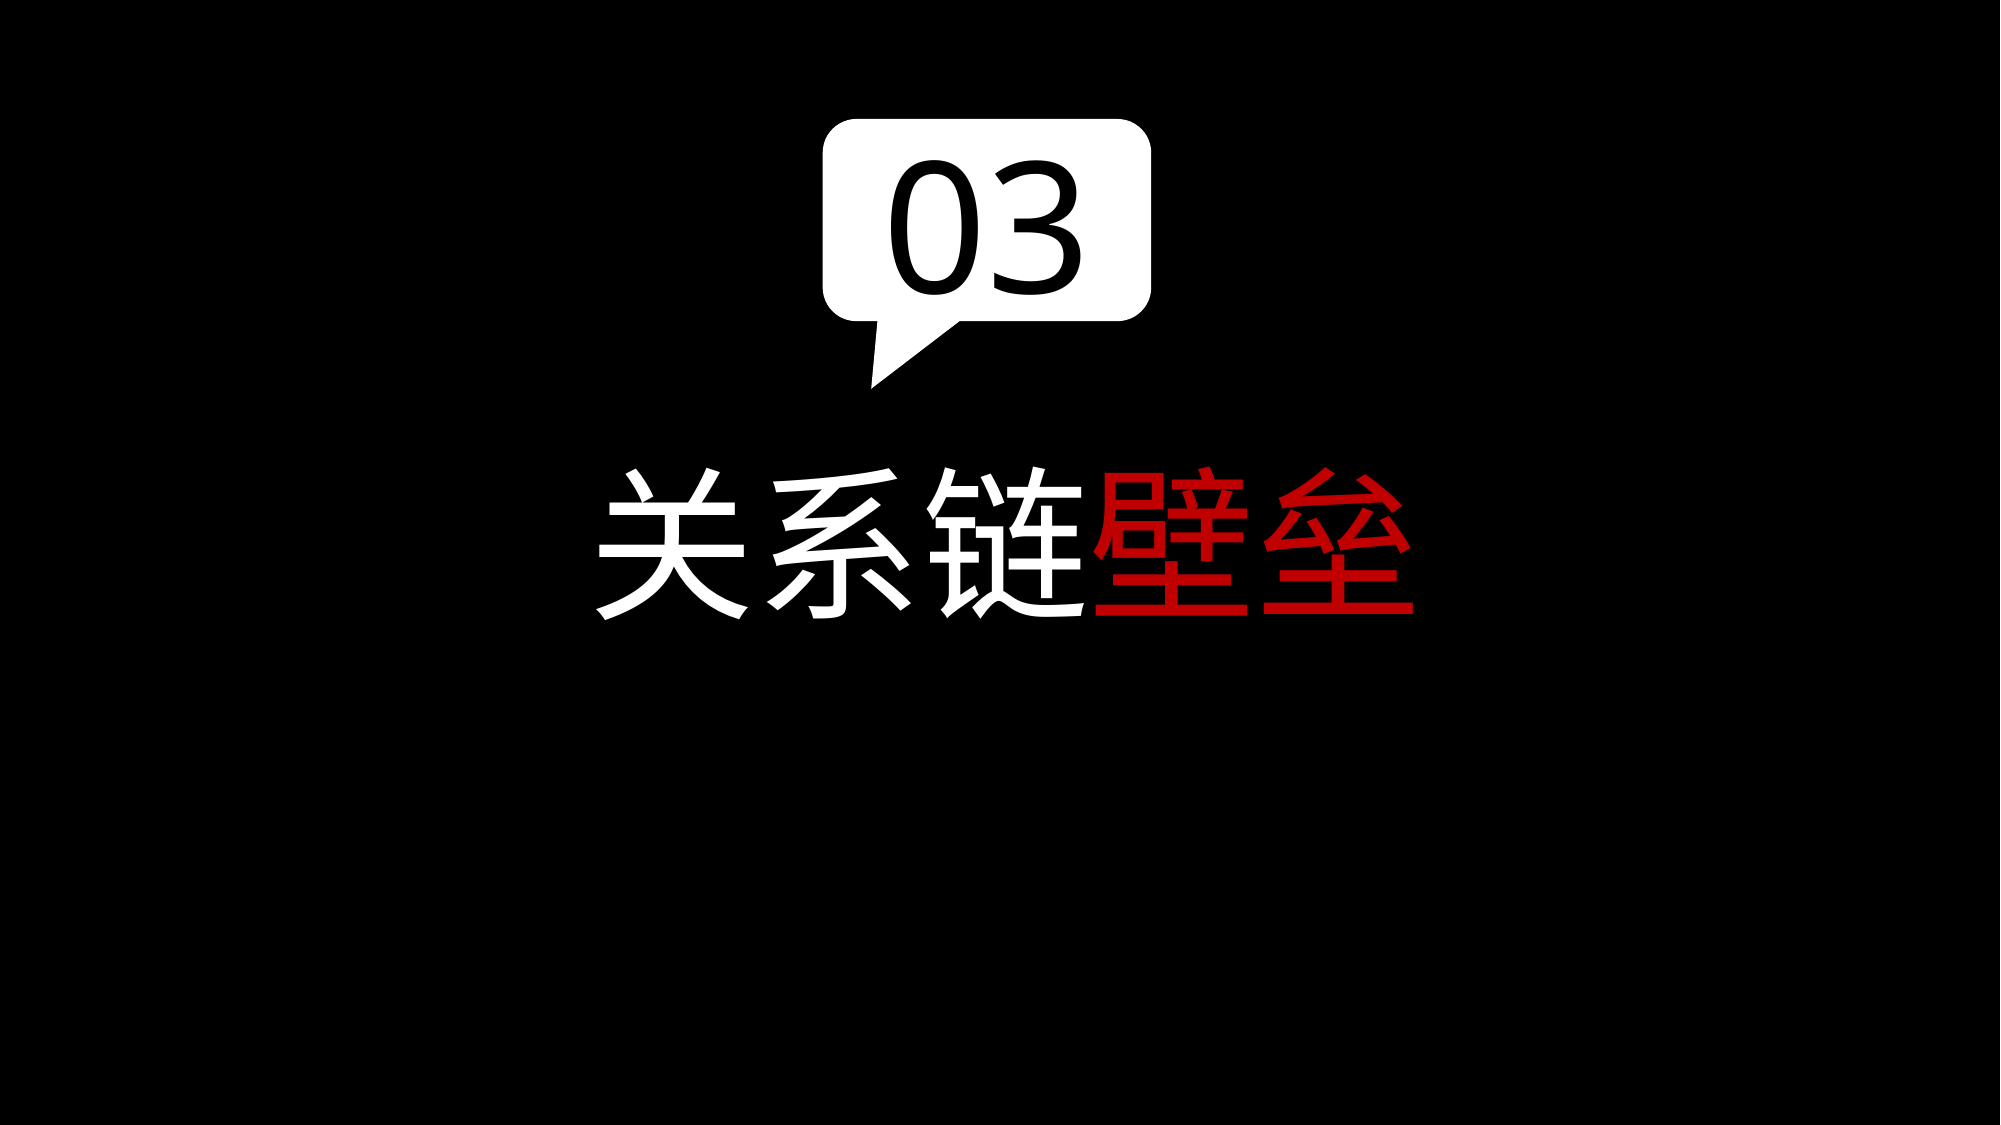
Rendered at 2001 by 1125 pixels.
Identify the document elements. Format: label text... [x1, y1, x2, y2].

text_box 关系链壁垒 [573, 433, 1755, 649]
text_box 03 [821, 117, 1153, 392]
